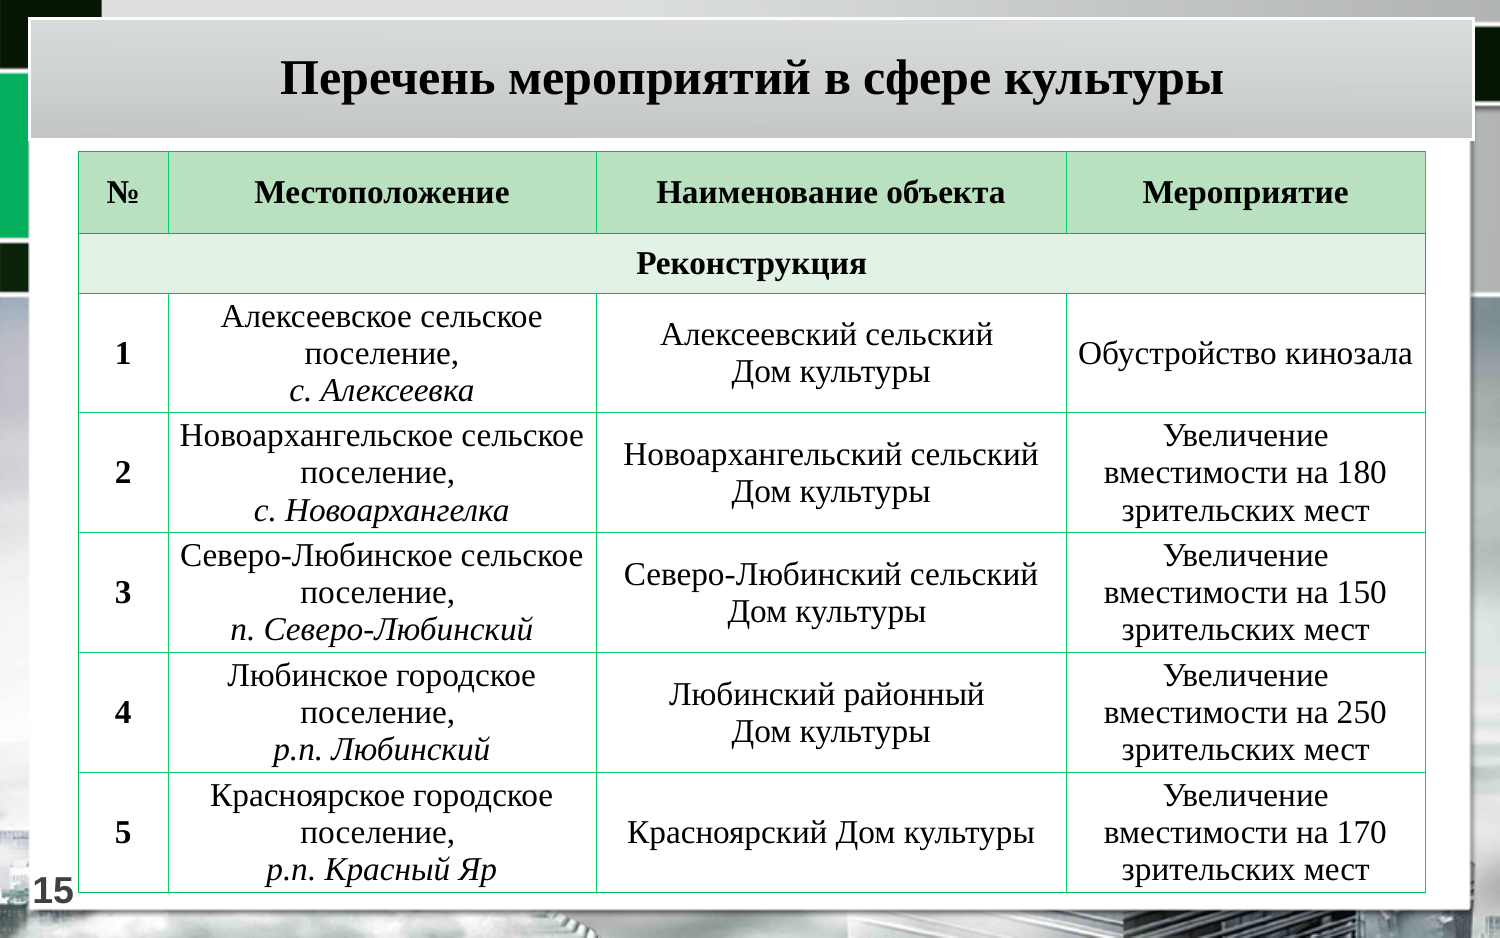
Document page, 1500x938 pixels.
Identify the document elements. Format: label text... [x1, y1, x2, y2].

table_cell Алексеевское сельское поселение, с. Алексеевка [169, 294, 596, 412]
table_cell Увеличение вместимости на 170 зрительских мест [1067, 773, 1425, 892]
table_cell Красноярский Дом культуры [597, 773, 1066, 892]
table_cell Увеличение вместимости на 250 зрительских мест [1067, 653, 1425, 772]
table_cell Реконструкция [79, 234, 1425, 293]
table_cell 4 [79, 653, 168, 772]
table_cell 1 [79, 294, 168, 412]
table_cell Увеличение вместимости на 150 зрительских мест [1067, 533, 1425, 652]
table_cell Северо-Любинское сельское поселение, п. Северо-Любинский [169, 533, 596, 652]
table_cell Красноярское городское поселение, р.п. Красный Яр [169, 773, 596, 892]
table_cell Любинский районный Дом культуры [597, 653, 1066, 772]
table_cell Обустройство кинозала [1067, 294, 1425, 412]
table_cell 5 [79, 773, 168, 892]
table_cell Алексеевский сельский Дом культуры [597, 294, 1066, 412]
picture [0, 0, 1500, 938]
table_cell Северо-Любинский сельский Дом культуры [597, 533, 1066, 652]
text_box 15 [17, 858, 89, 919]
table_cell 3 [79, 533, 168, 652]
table_cell 2 [79, 413, 168, 532]
table_cell Новоархангельский сельский Дом культуры [597, 413, 1066, 532]
table_header Мероприятие [1067, 152, 1425, 233]
table_header Наименование объекта [597, 152, 1066, 233]
table_cell Новоархангельское сельское поселение, с. Новоархангелка [169, 413, 596, 532]
table_header № [79, 152, 168, 233]
table_cell Любинское городское поселение, р.п. Любинский [169, 653, 596, 772]
table_header Местоположение [169, 152, 596, 233]
table_cell Увеличение вместимости на 180 зрительских мест [1067, 413, 1425, 532]
